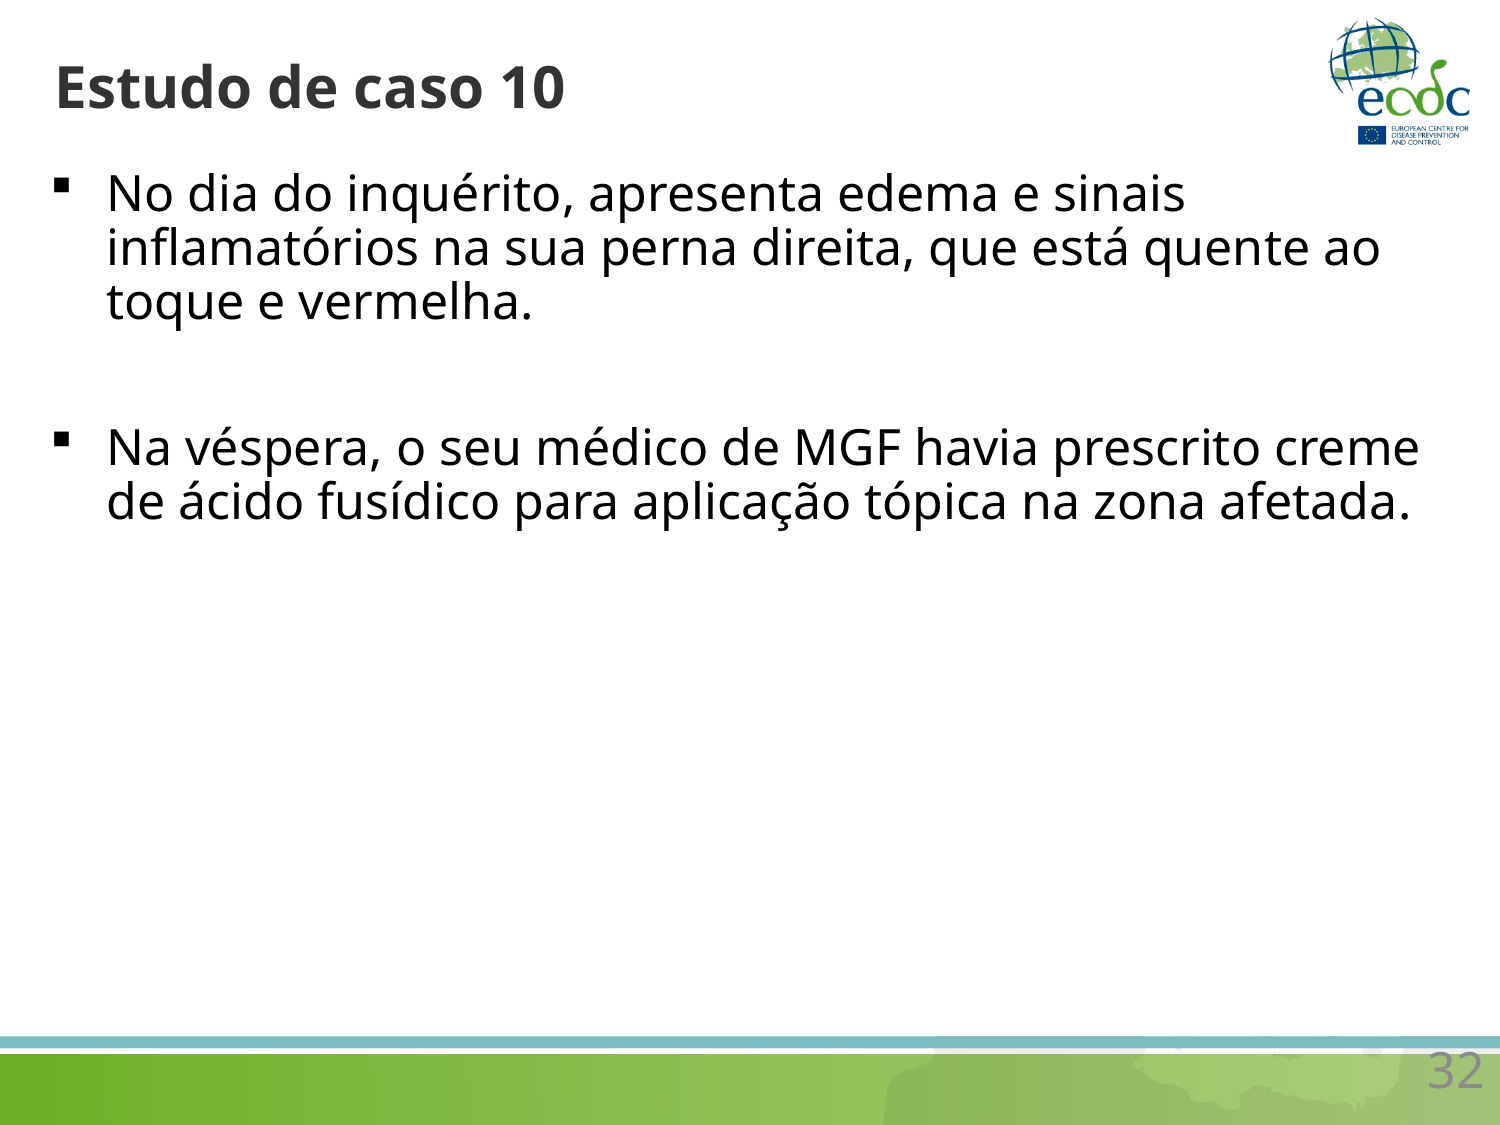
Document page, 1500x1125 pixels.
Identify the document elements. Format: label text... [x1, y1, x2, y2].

slide_number 32 [1149, 1042, 1500, 1103]
title Estudo de caso 10 [54, 58, 1405, 152]
picture [1328, 17, 1473, 148]
picture [0, 1036, 1500, 1125]
list No dia do inquérito, apresenta edema e sinais inflamatórios na sua perna direita, que está quente ao toque e vermelha. Na véspera, o seu médico de MGF havia prescrito creme de ácido fusídico para aplicação tópica na zona afetada. [49, 166, 1450, 1015]
